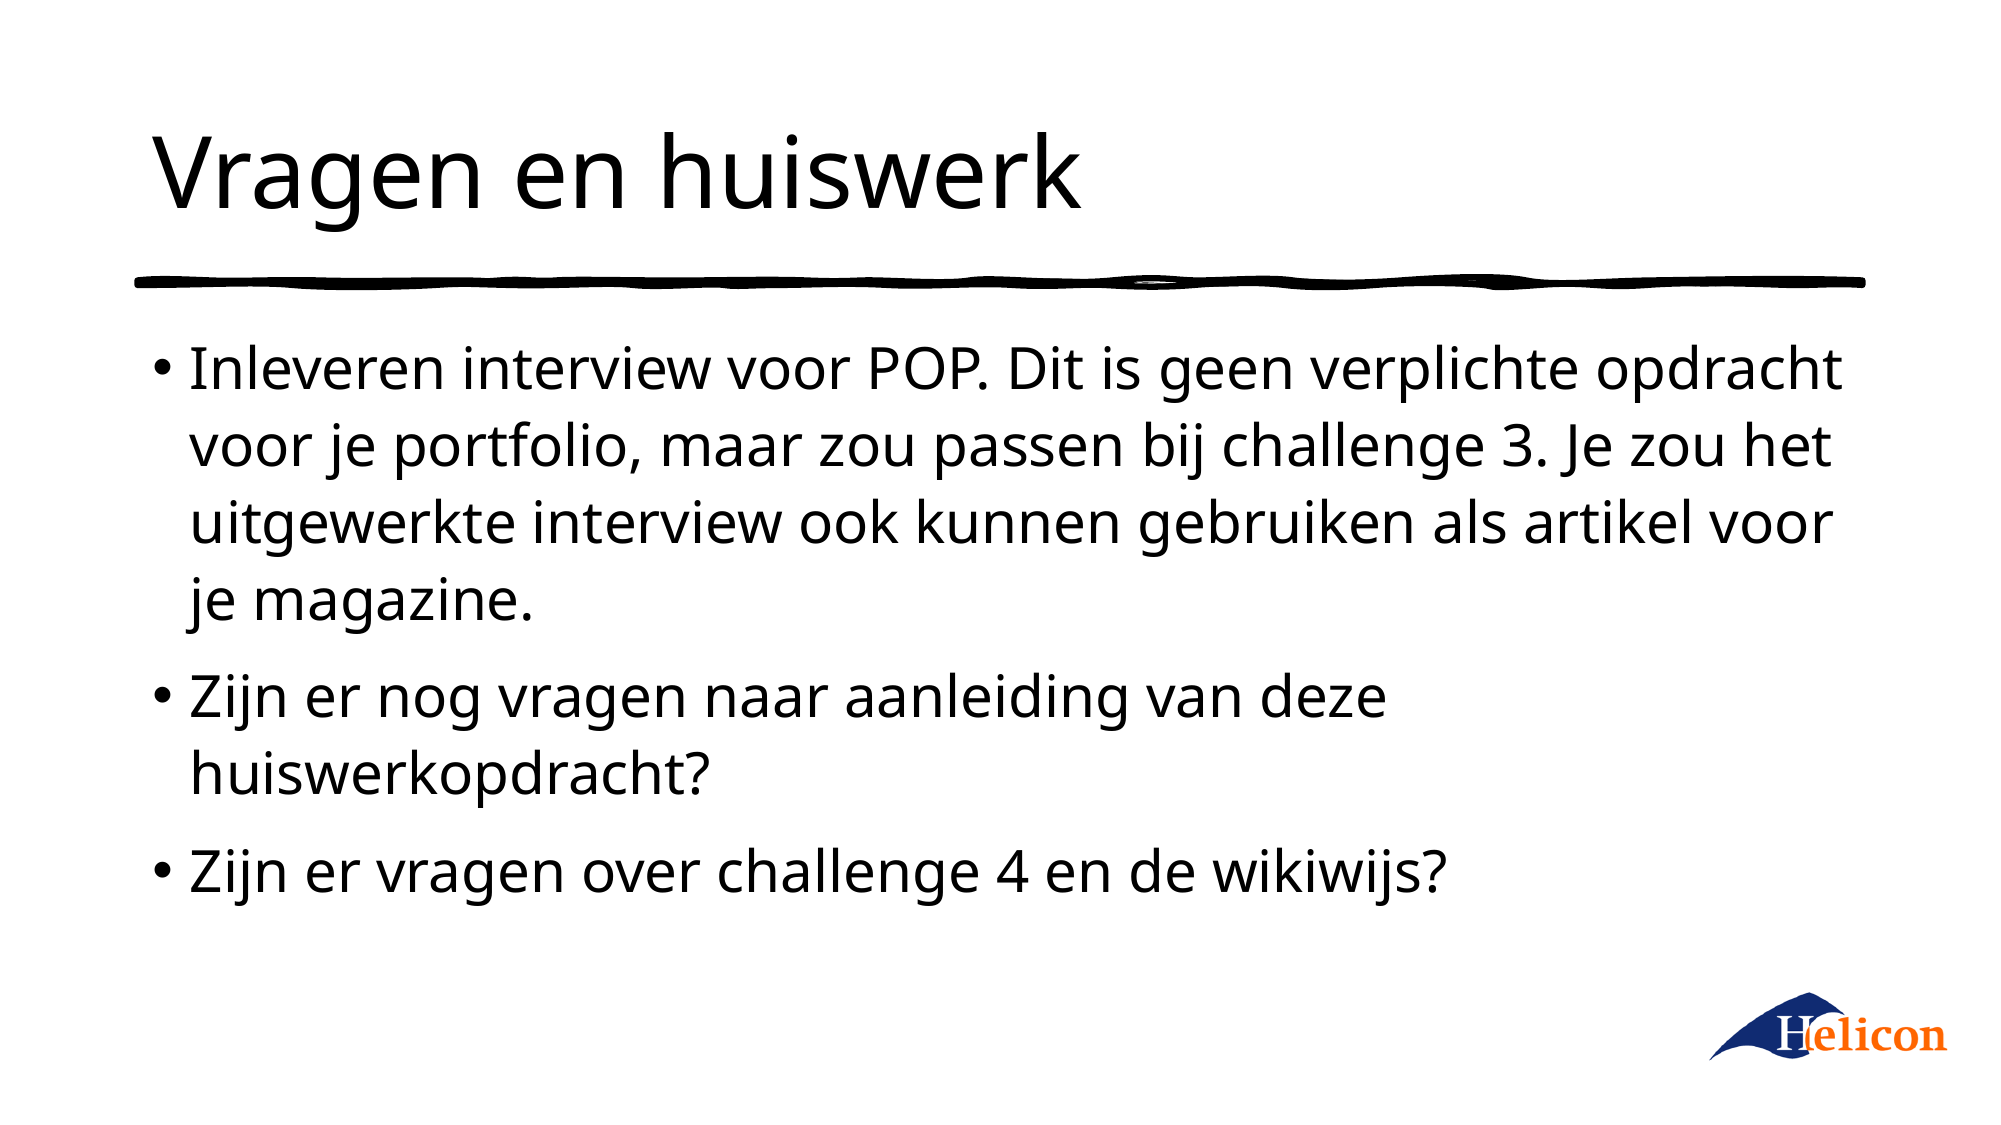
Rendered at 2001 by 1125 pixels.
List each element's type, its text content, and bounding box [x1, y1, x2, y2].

picture [1671, 952, 2000, 1125]
title Vragen en huiswerk [137, 59, 1863, 278]
list Inleveren interview voor POP. Dit is geen verplichte opdracht voor je portfolio, maar zou passen bij challenge 3. Je zou het uitgewerkte interview ook kunnen gebruiken als artikel voor je magazine. Zijn er nog vragen naar aanleiding van deze huiswerkopdracht? Zijn er vragen over challenge 4 en de wikiwijs? [137, 316, 1863, 1014]
